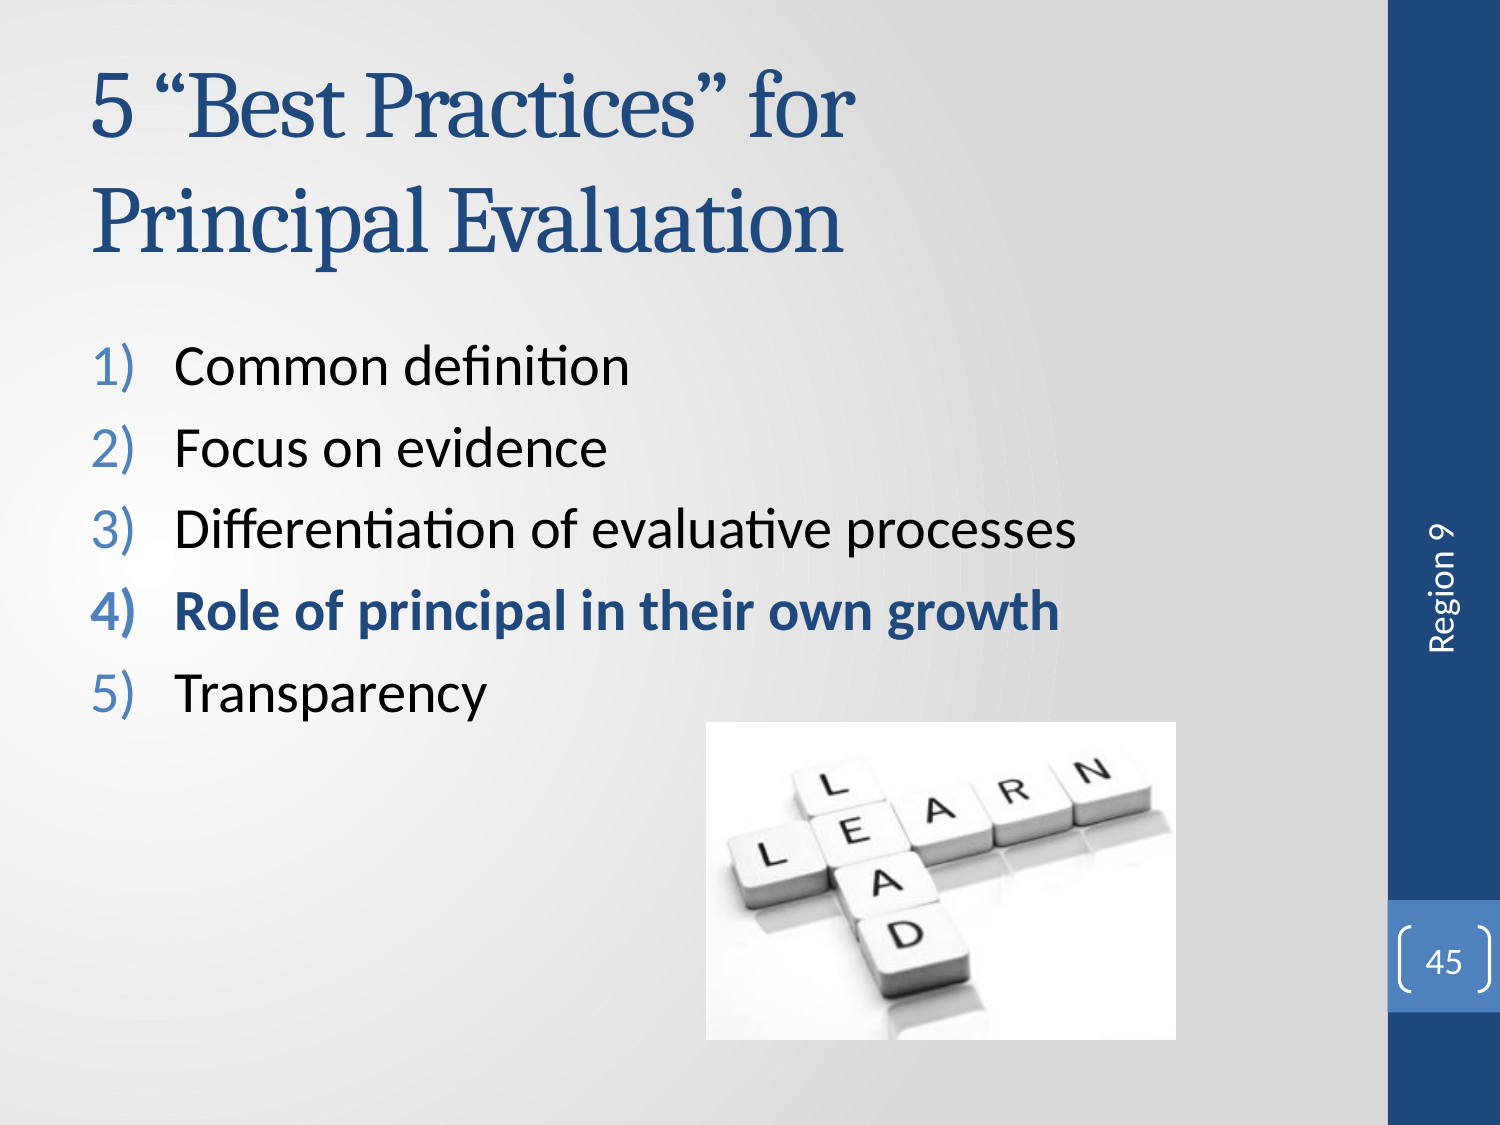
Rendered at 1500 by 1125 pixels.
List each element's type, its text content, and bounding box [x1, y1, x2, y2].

picture [706, 721, 1176, 1041]
footer Region 9 [1408, 500, 1469, 889]
slide_number 45 [1397, 925, 1492, 994]
title 5 “Best Practices” for Principal Evaluation [75, 24, 1425, 288]
list Common definition Focus on evidence Differentiation of evaluative processes Role of principal in their own growth Transparency [75, 320, 1425, 1063]
